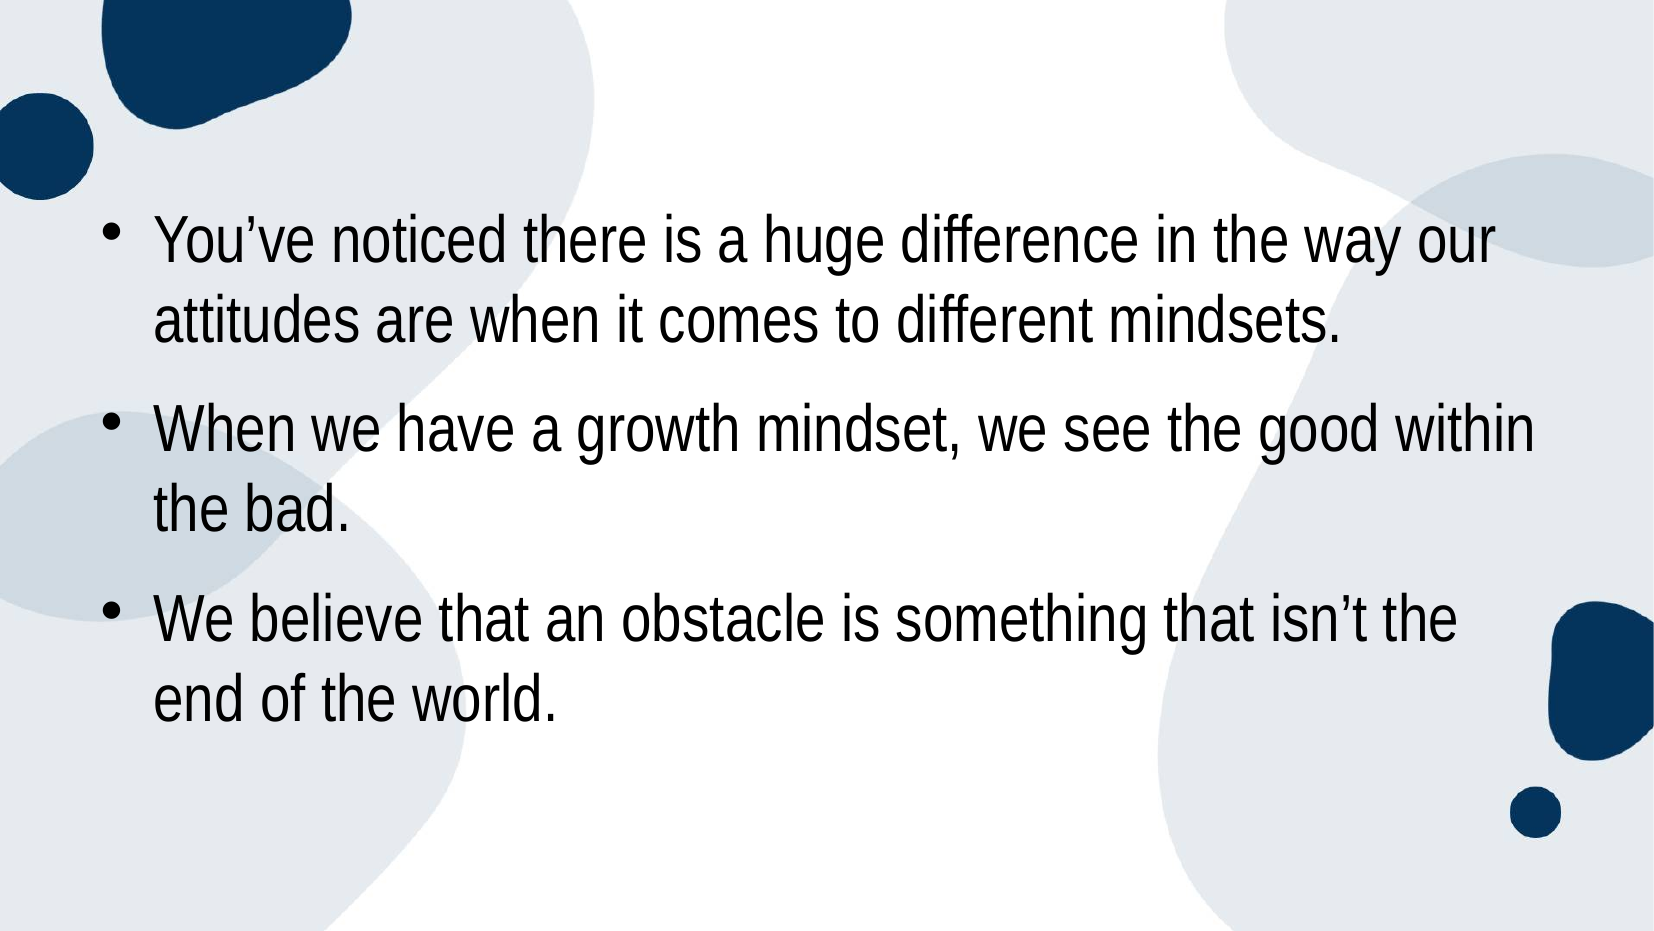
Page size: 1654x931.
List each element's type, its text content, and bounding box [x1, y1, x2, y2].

list You’ve noticed there is a huge difference in the way our attitudes are when it comes to different mindsets. When we have a growth mindset, we see the good within the bad. We believe that an obstacle is something that isn’t the end of the world. [82, 195, 1571, 735]
picture [0, 0, 1654, 931]
